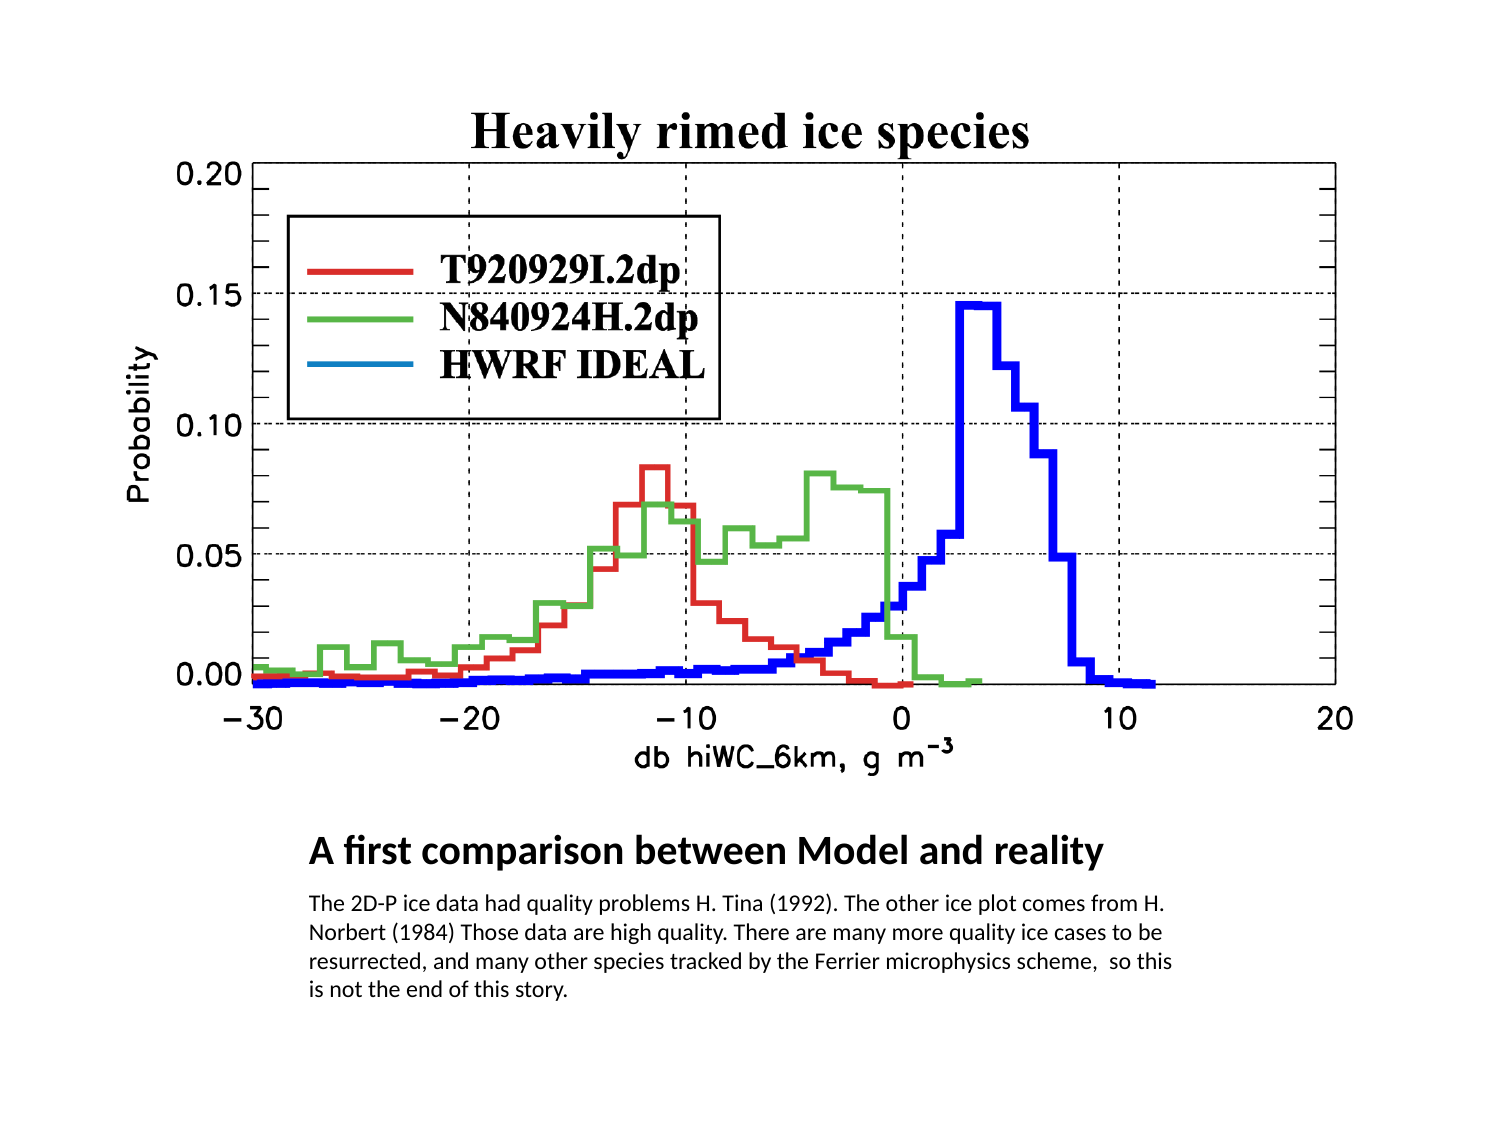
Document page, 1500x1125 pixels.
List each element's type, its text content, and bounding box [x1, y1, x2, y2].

picture [120, 100, 1373, 776]
list The 2D-P ice data had quality problems H. Tina (1992). The other ice plot comes from H. Norbert (1984) Those data are high quality. There are many more quality ice cases to be resurrected, and many other species tracked by the Ferrier microphysics scheme, so this is not the end of this story. [294, 880, 1194, 1013]
title A first comparison between Model and reality [294, 787, 1194, 880]
